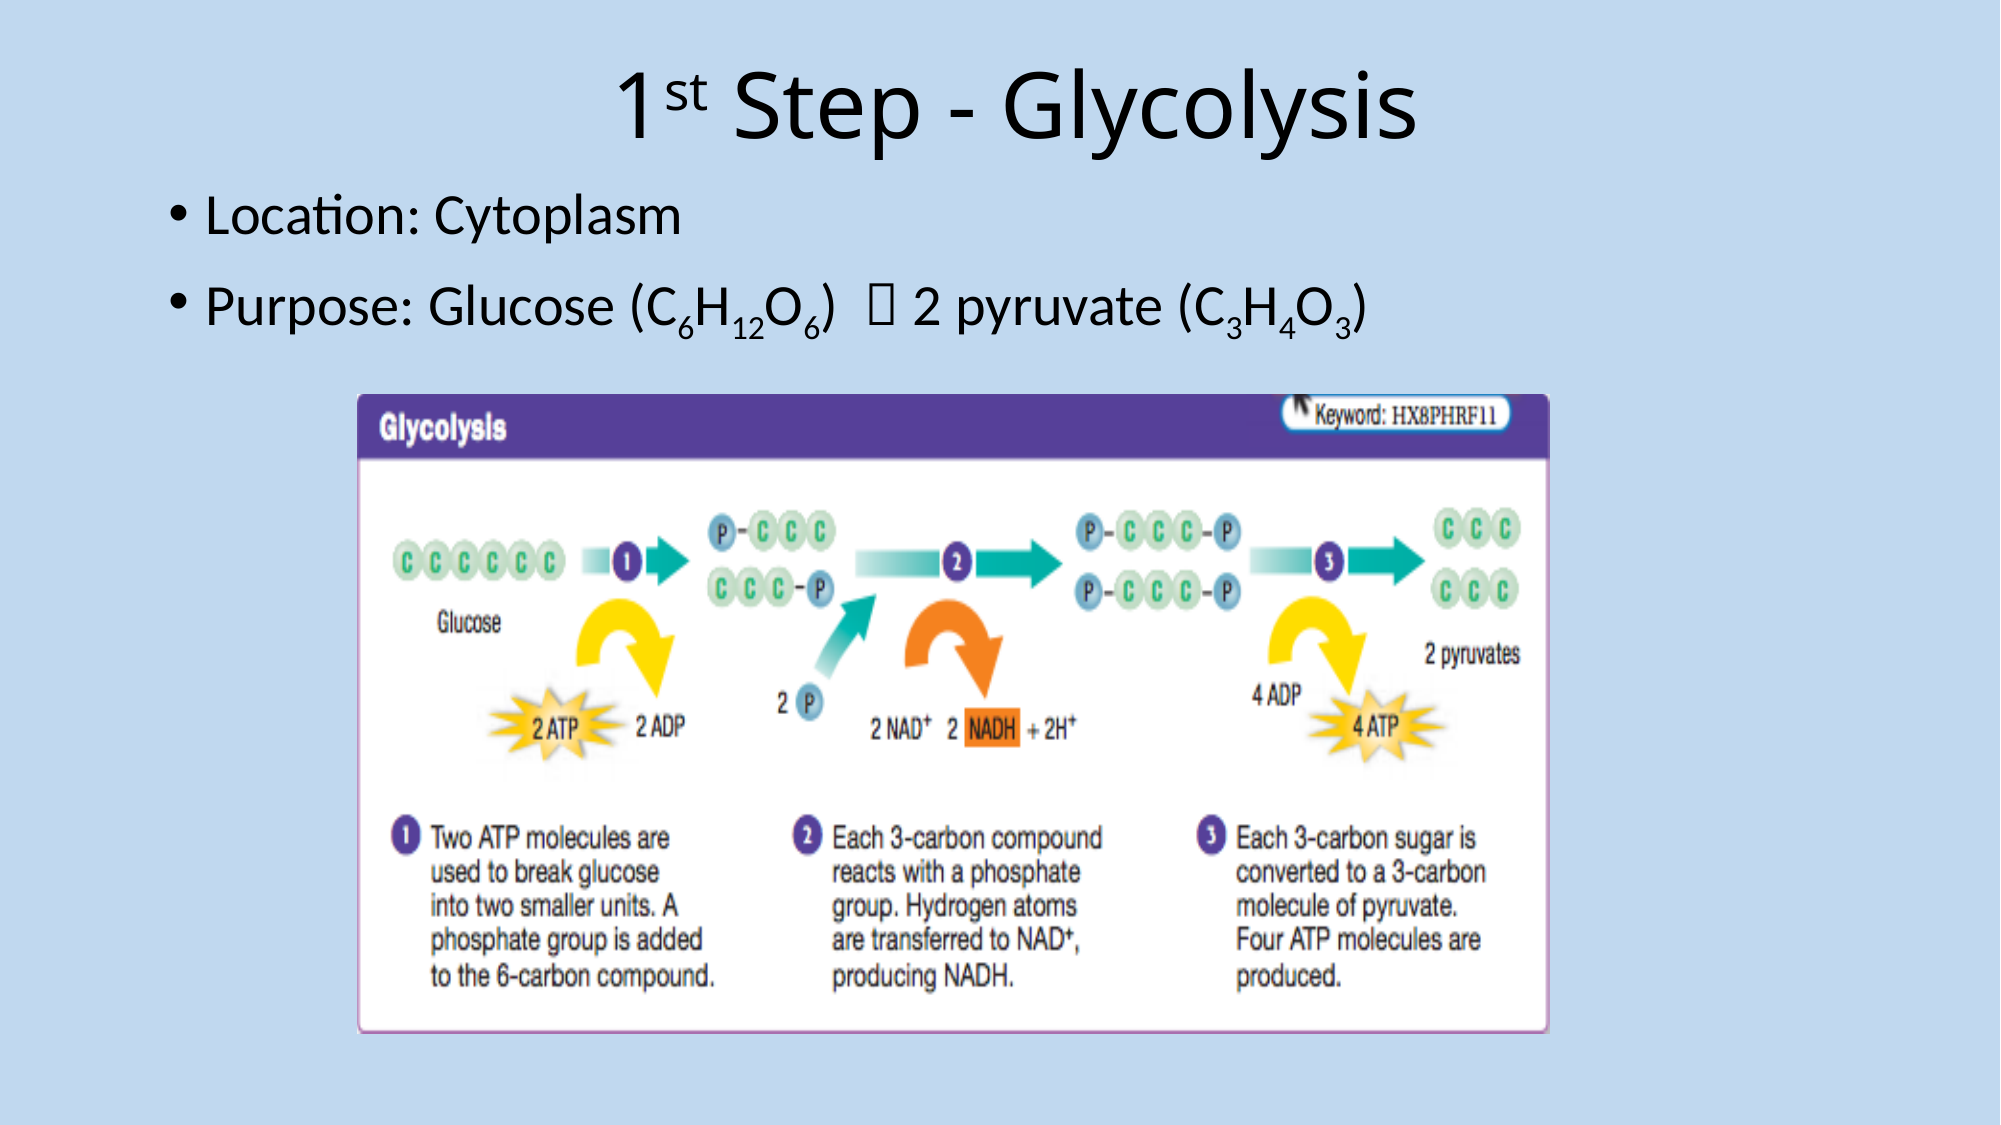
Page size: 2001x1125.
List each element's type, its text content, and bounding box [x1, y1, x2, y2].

title 1st Step - Glycolysis [153, 0, 1879, 176]
picture [357, 394, 1550, 1035]
list Location: Cytoplasm Purpose: Glucose (C6H12O6)  2 pyruvate (C3H4O3) [153, 176, 1879, 891]
